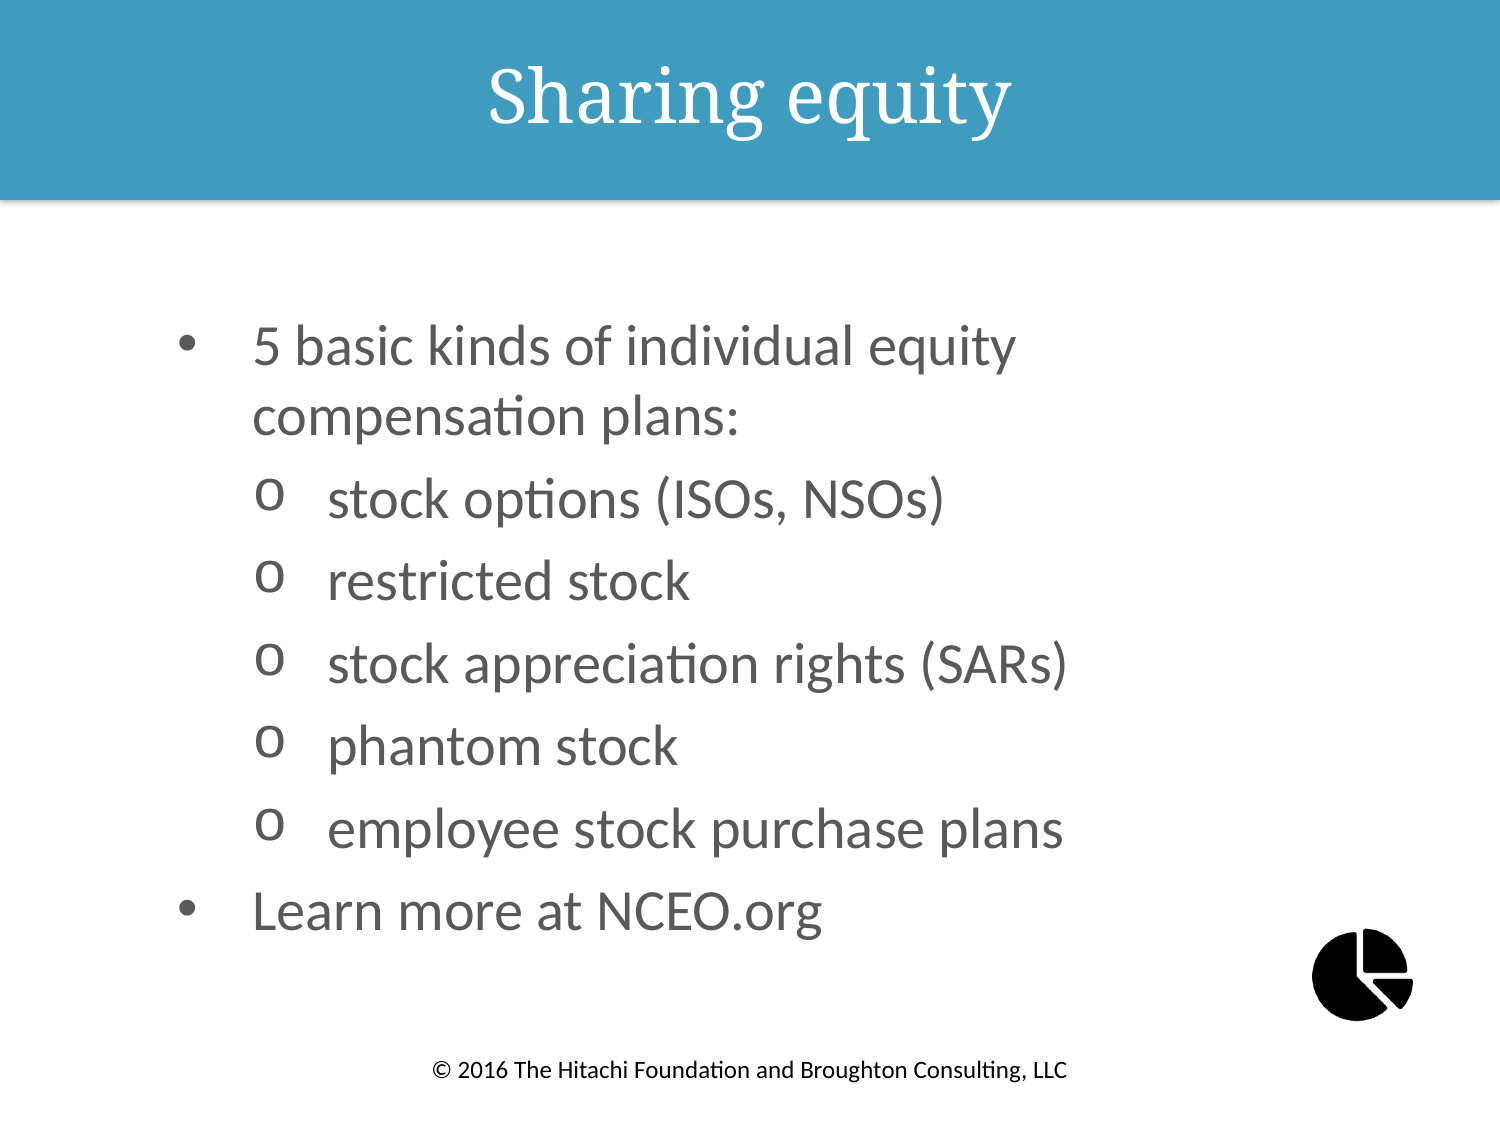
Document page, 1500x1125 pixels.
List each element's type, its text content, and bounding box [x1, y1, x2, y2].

title Sharing equity [112, 24, 1388, 163]
picture [1312, 924, 1413, 1026]
text_box 5 basic kinds of individual equity compensation plans: stock options (ISOs, NSOs) restricted stock stock appreciation rights (SARs) phantom stock employee stock purchase plans Learn more at NCEO.org [87, 299, 1363, 950]
